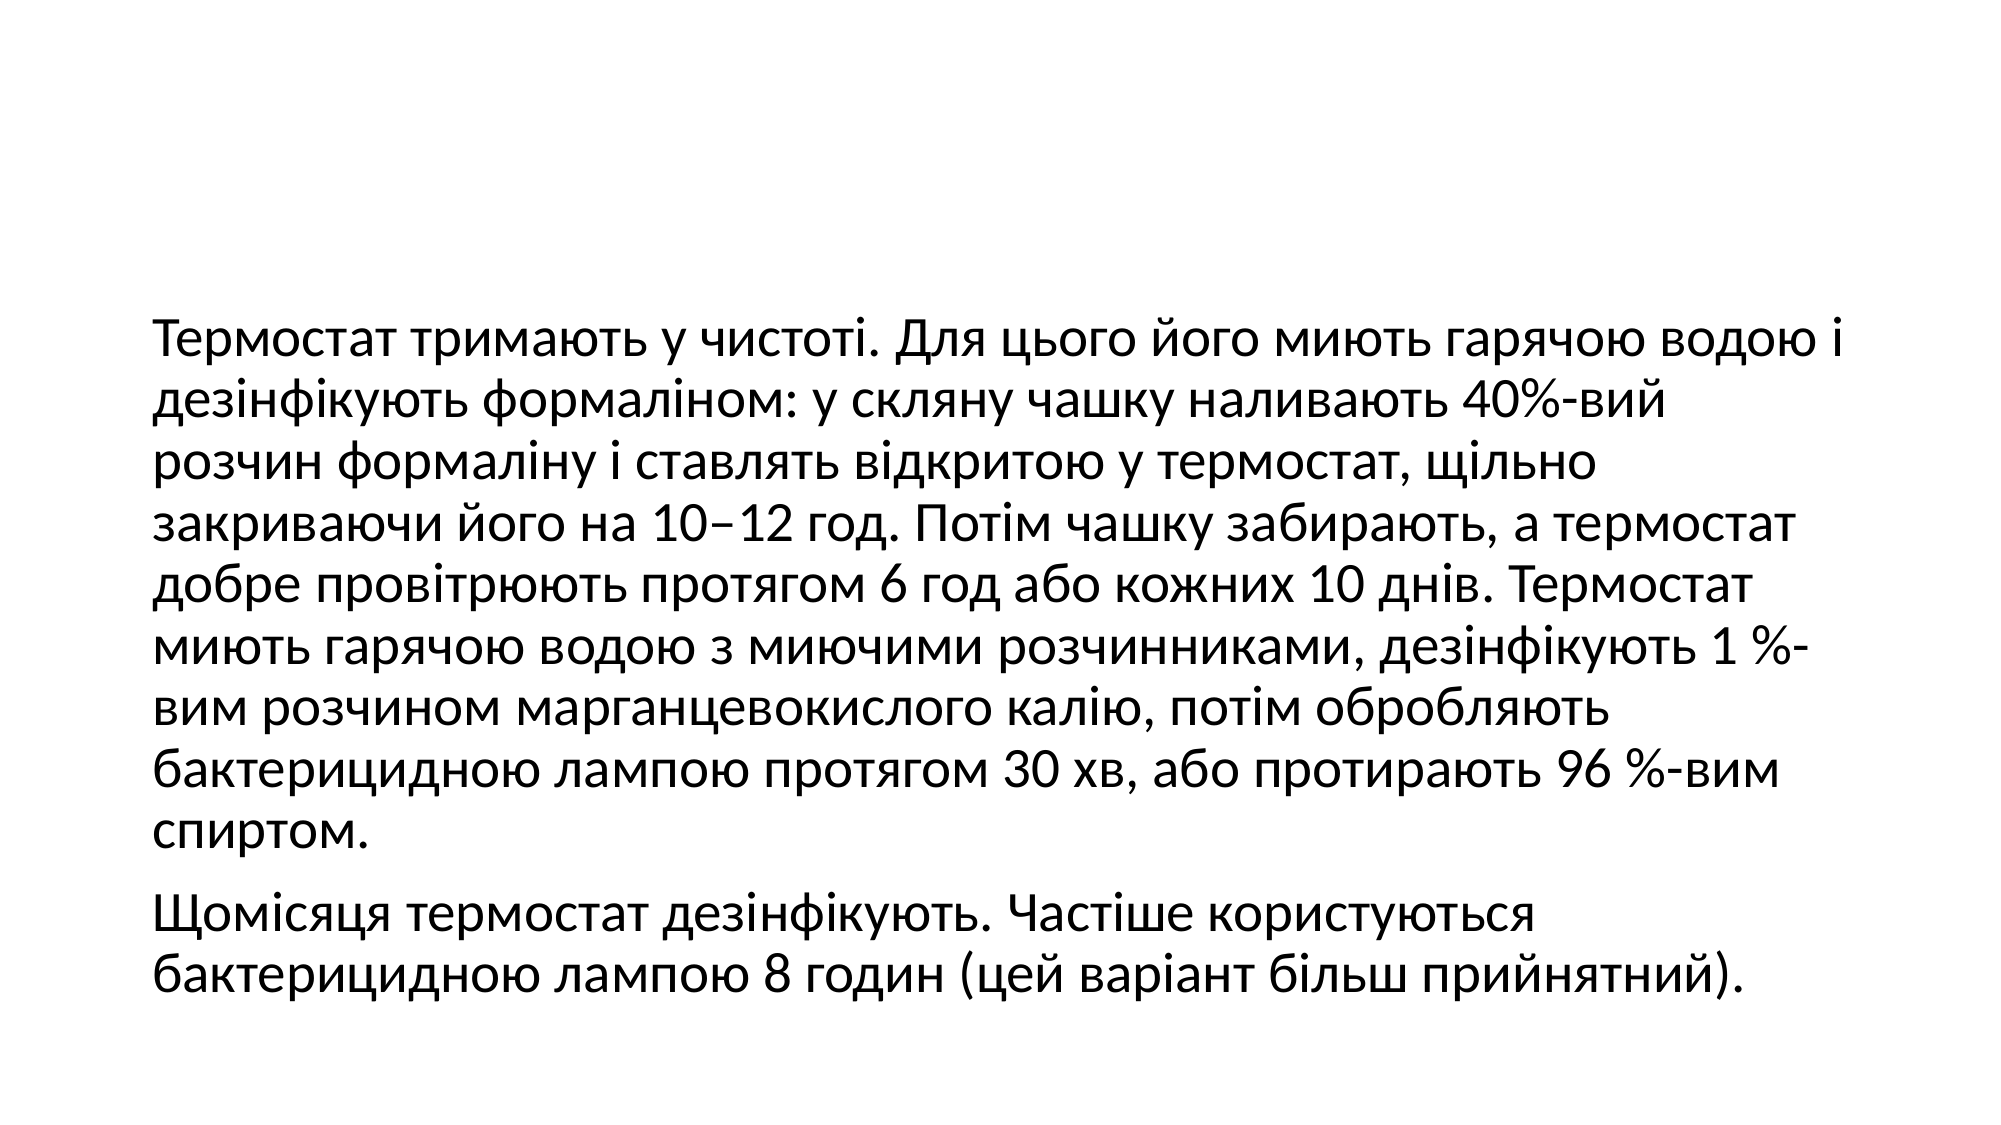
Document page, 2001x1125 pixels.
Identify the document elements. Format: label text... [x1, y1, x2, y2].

list Термостат тримають у чистоті. Для цього його миють гарячою водою і дезінфікують формаліном: у скляну чашку наливають 40%-вий розчин формаліну і ставлять відкритою у термостат, щільно закриваючи його на 10–12 год. Потім чашку забирають, а термостат добре провітрюють протягом 6 год або кожних 10 днів. Термостат миють гарячою водою з миючими розчинниками, дезінфікують 1 %-вим розчином марганцевокислого калію, потім обробляють бактерицидною лампою протягом 30 хв, або протирають 96 %-вим спиртом. Щомісяця термостат дезінфікують. Частіше користуються бактерицидною лампою 8 годин (цей варіант більш прийнятний). [137, 299, 1863, 1014]
